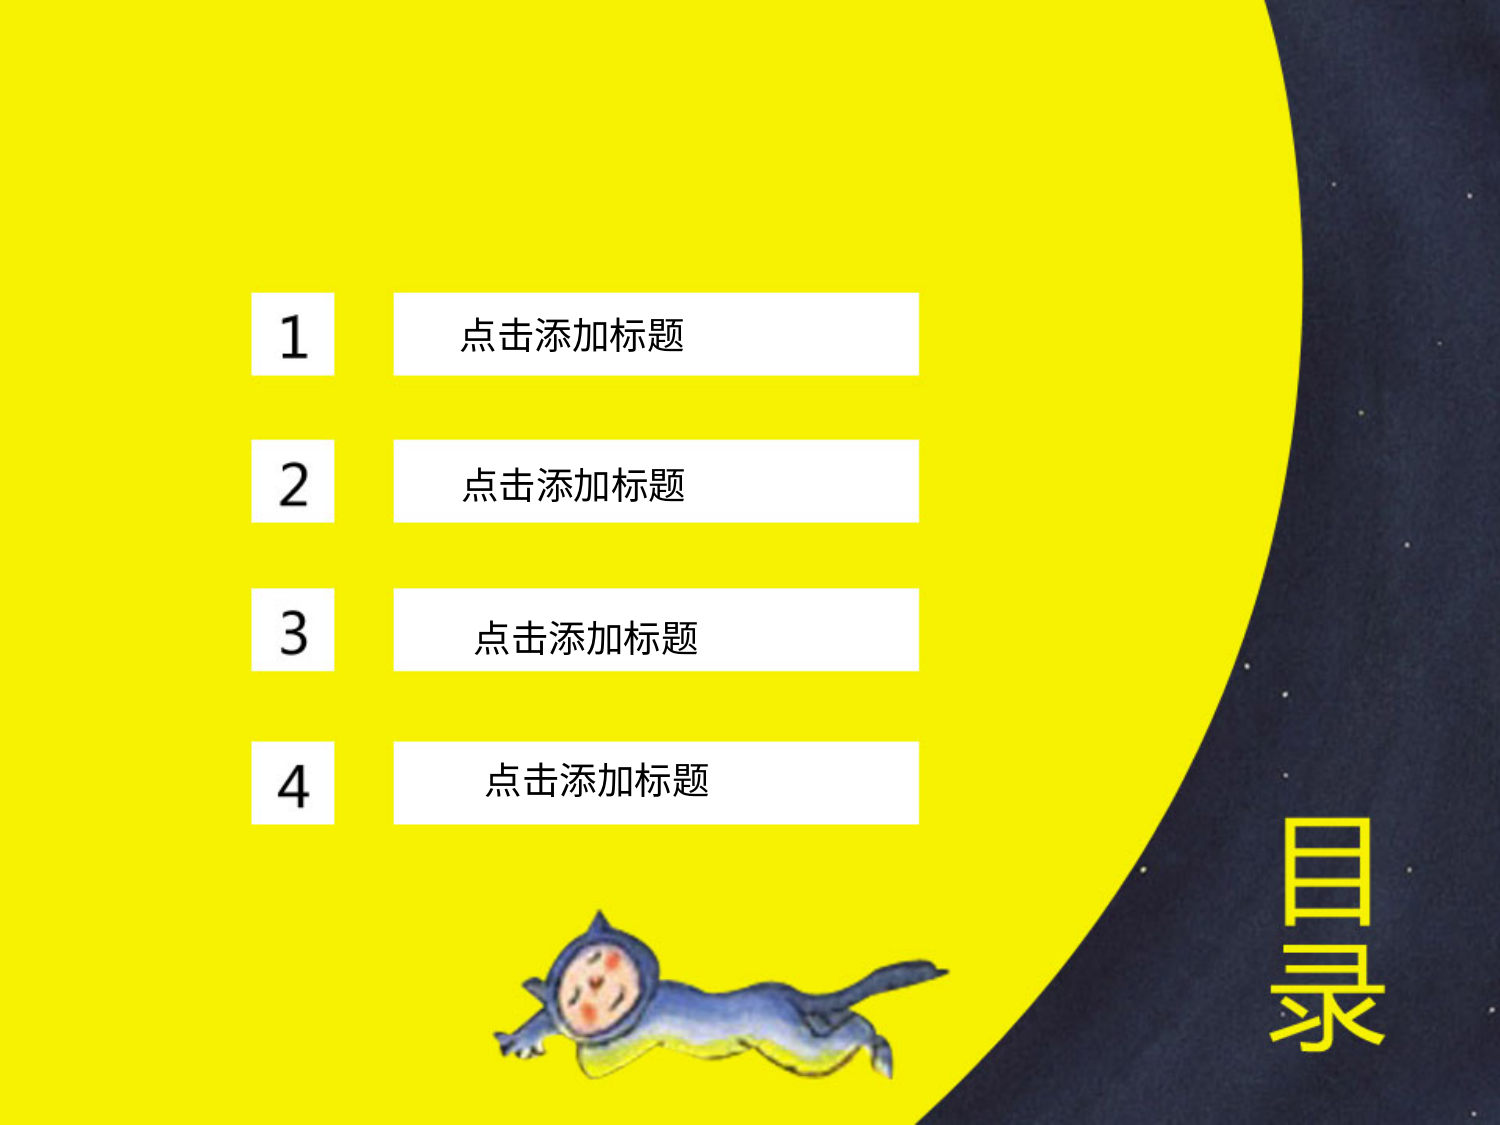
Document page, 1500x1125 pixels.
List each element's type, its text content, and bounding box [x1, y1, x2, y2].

text_box 点击添加标题 [458, 607, 714, 668]
picture [0, 0, 1500, 1125]
text_box 点击添加标题 [446, 454, 702, 515]
text_box 点击添加标题 [445, 304, 891, 365]
text_box 点击添加标题 [470, 749, 725, 810]
